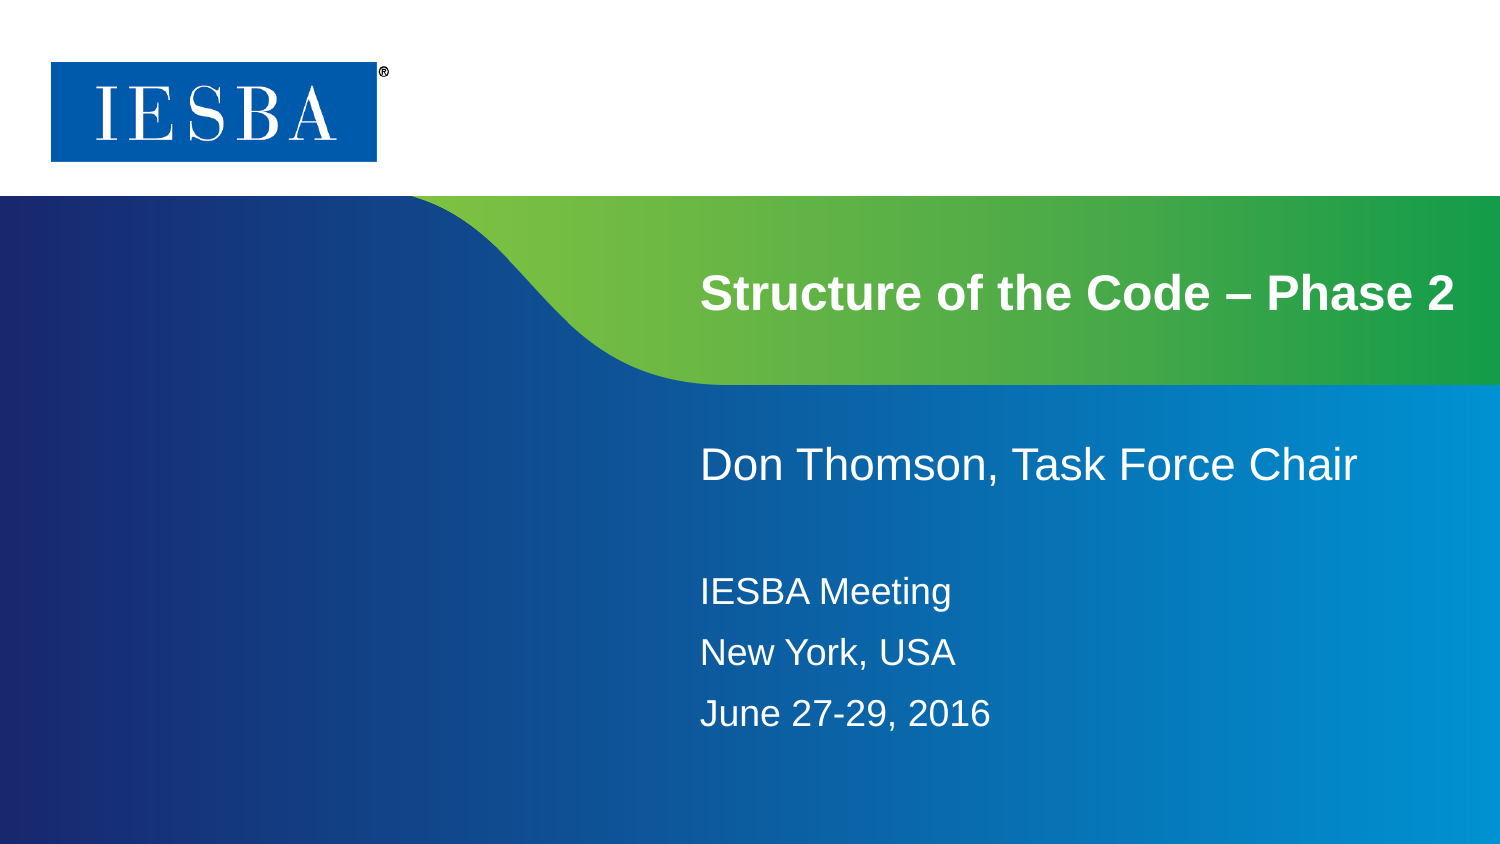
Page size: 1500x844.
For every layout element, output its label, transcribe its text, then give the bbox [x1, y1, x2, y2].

picture [51, 62, 389, 162]
subtitle Don Thomson, Task Force Chair IESBA Meeting New York, USA June 27-29, 2016 [699, 434, 1488, 785]
picture [412, 196, 1500, 385]
title Structure of the Code – Phase 2 [699, 229, 1463, 352]
